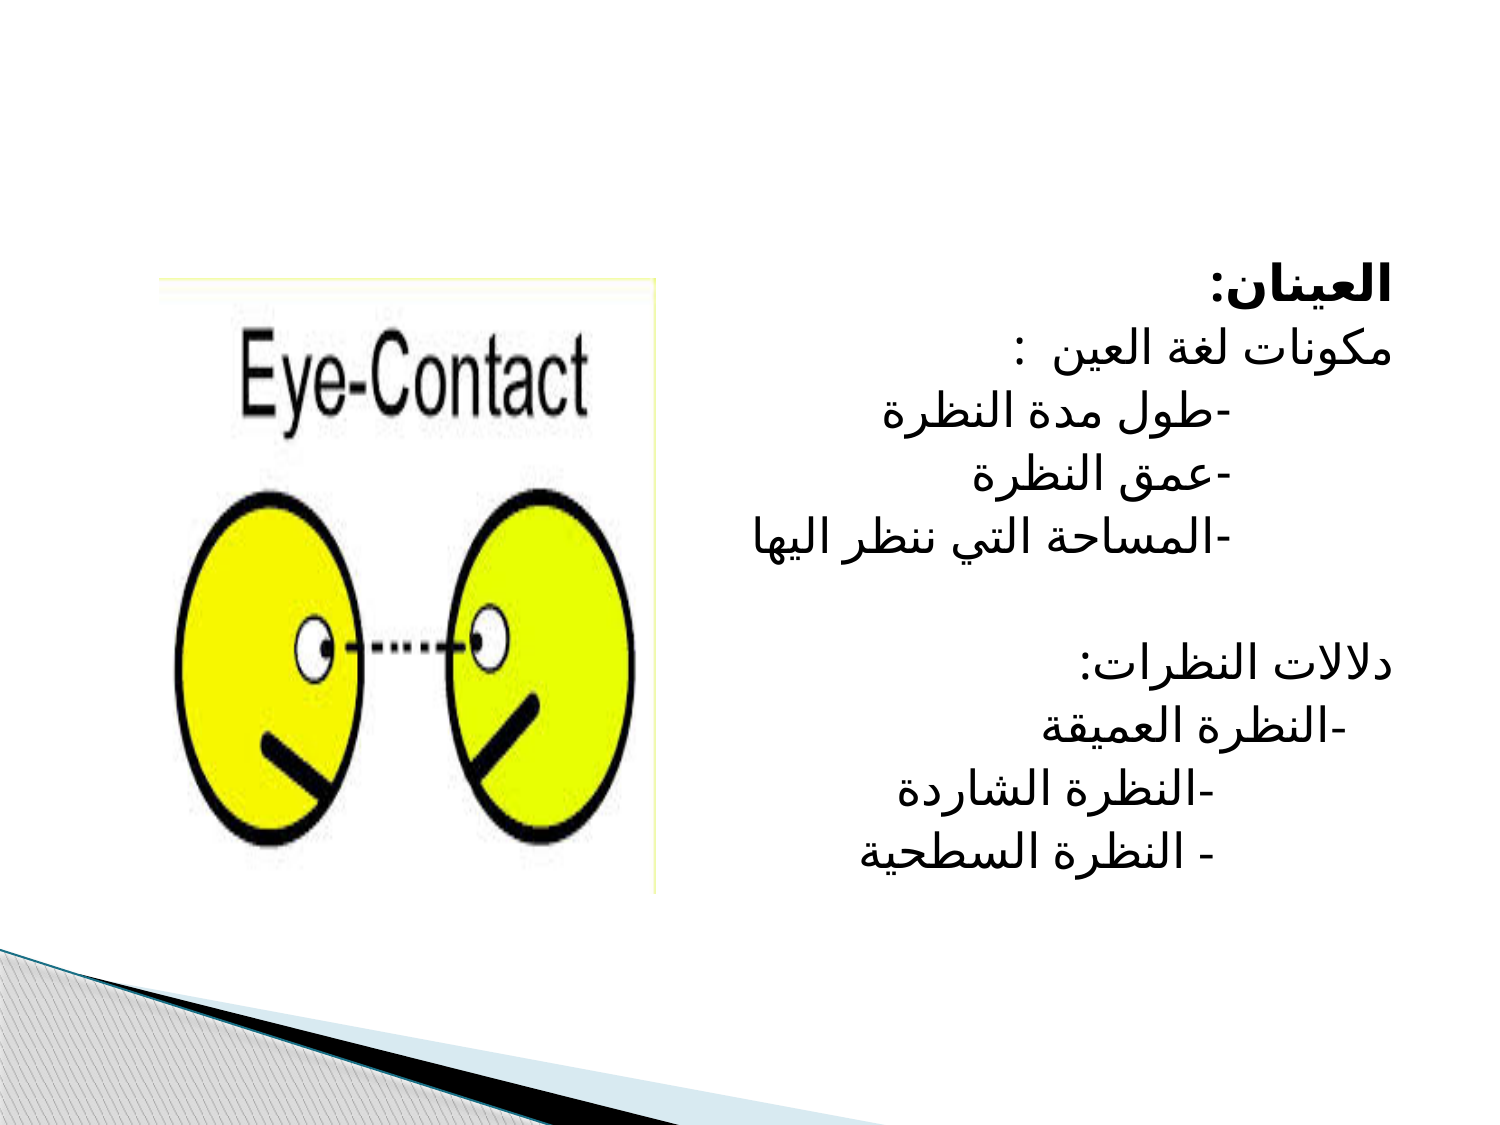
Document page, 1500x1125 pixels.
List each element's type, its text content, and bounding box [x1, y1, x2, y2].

picture [159, 278, 656, 894]
list العينان: مكونات لغة العين : -طول مدة النظرة -عمق النظرة -المساحة التي ننظر اليها دلالات النظرات: -النظرة العميقة -النظرة الشاردة - النظرة السطحية [75, 243, 1425, 986]
